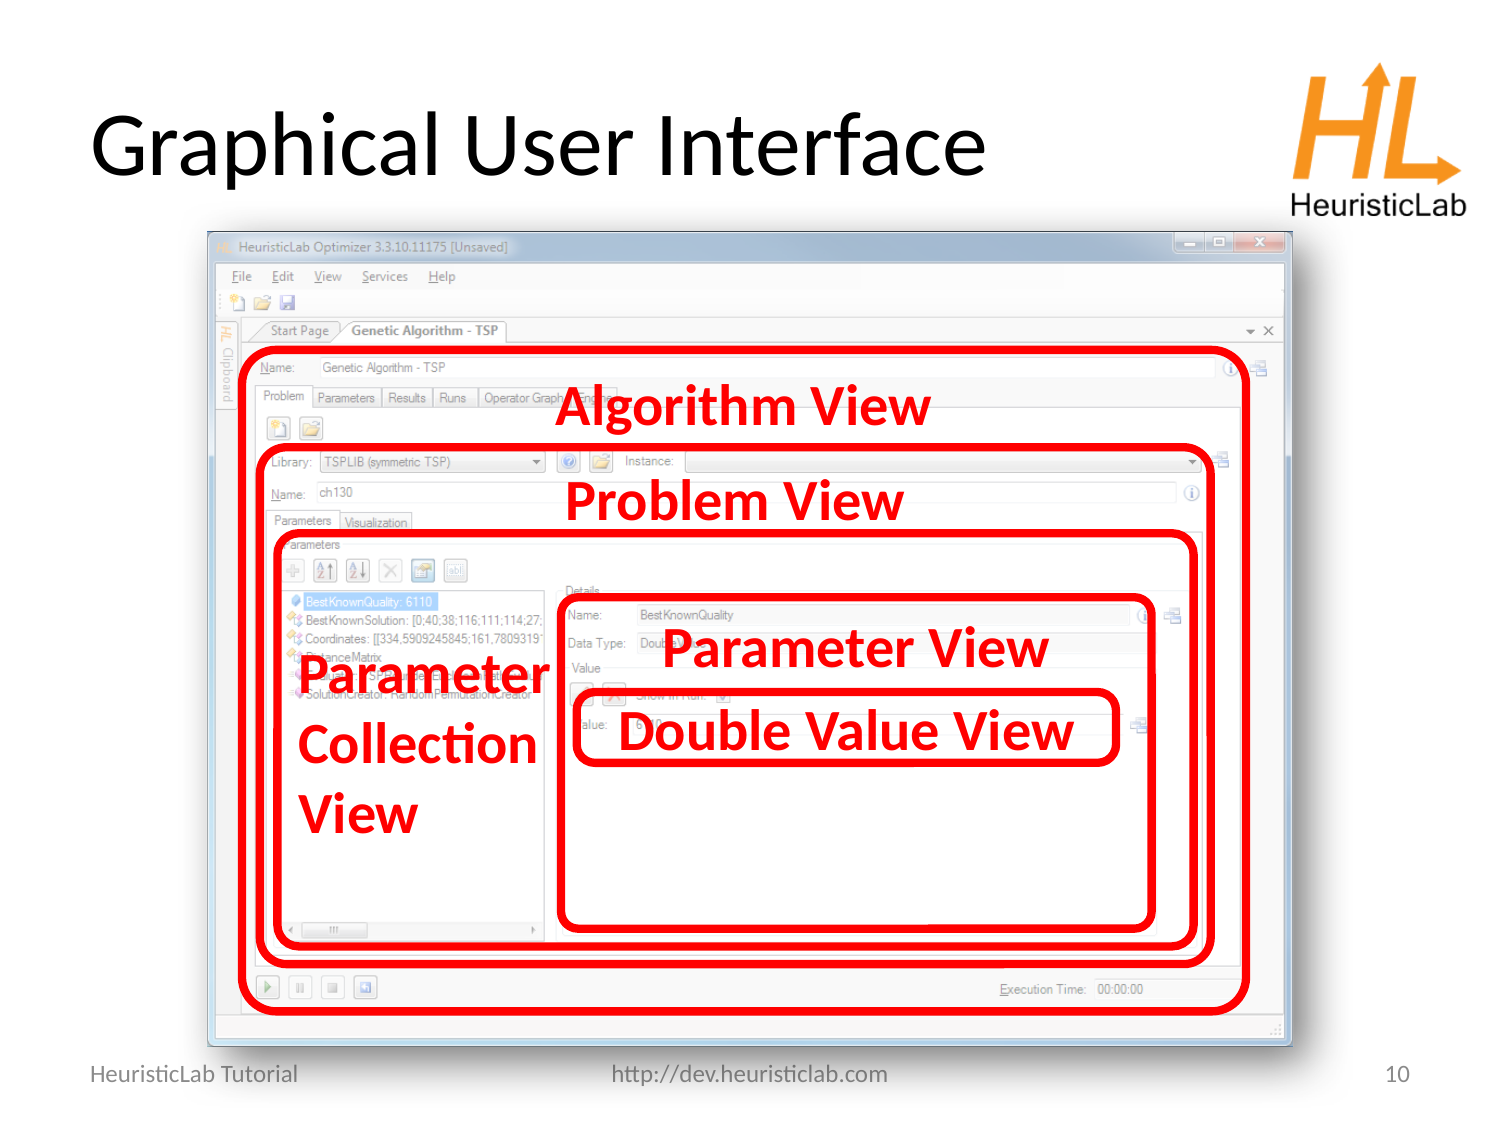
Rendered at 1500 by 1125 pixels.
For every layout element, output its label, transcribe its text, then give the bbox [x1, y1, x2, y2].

title Graphical User Interface [75, 45, 1282, 233]
slide_number 10 [1074, 1042, 1425, 1103]
footer http://dev.heuristiclab.com [512, 1096, 988, 1103]
picture [1281, 27, 1474, 244]
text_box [206, 231, 1294, 1047]
slide_number HeuristicLab Tutorial [75, 1042, 425, 1103]
